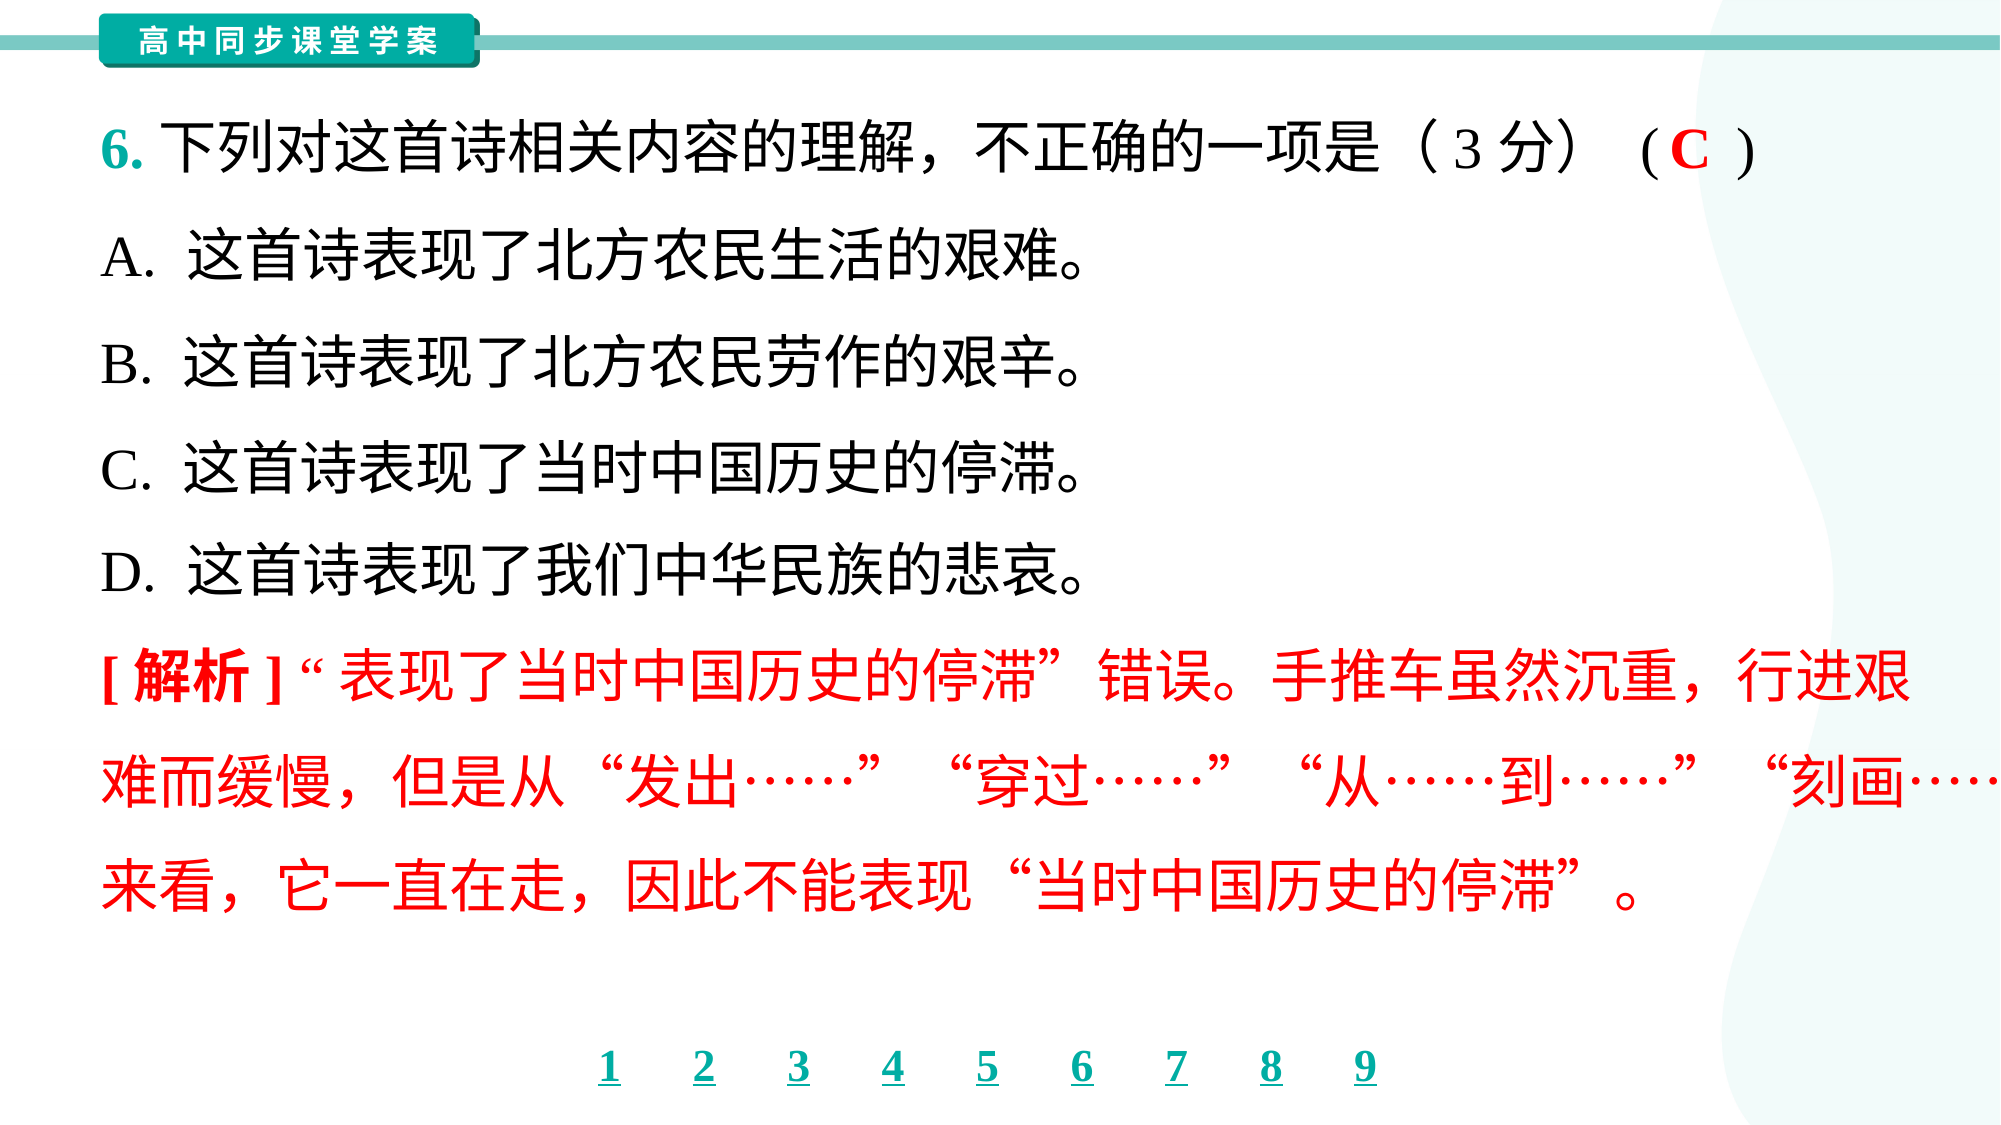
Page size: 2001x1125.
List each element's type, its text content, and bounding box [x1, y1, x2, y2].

text_box 6.下列对这首诗相关内容的理解，不正确的一项是（3分） ( ) [1733, 76, 1899, 169]
text_box 6.下列对这首诗相关内容的理解，不正确的一项是（3分） ( ) [100, 76, 1648, 169]
text_box C [1648, 75, 1733, 169]
text_box A. 这首诗表现了北方农民生活的艰难。 B. 这首诗表现了北方农民劳作的艰辛。 C. 这首诗表现了当时中国历史的停滞。 D. 这首诗表现了我们中华民族的悲哀。 [100, 182, 1899, 592]
picture [0, 0, 2000, 1125]
text_box [解析] “表现了当时中国历史的停滞”错误。手推车虽然沉重，行进艰 难而缓慢，但是从“发出……”“穿过……”“从……到……”“刻画……”等 来看，它一直在走，因此不能表现“当时中国历史的停滞”。 [100, 602, 1899, 909]
